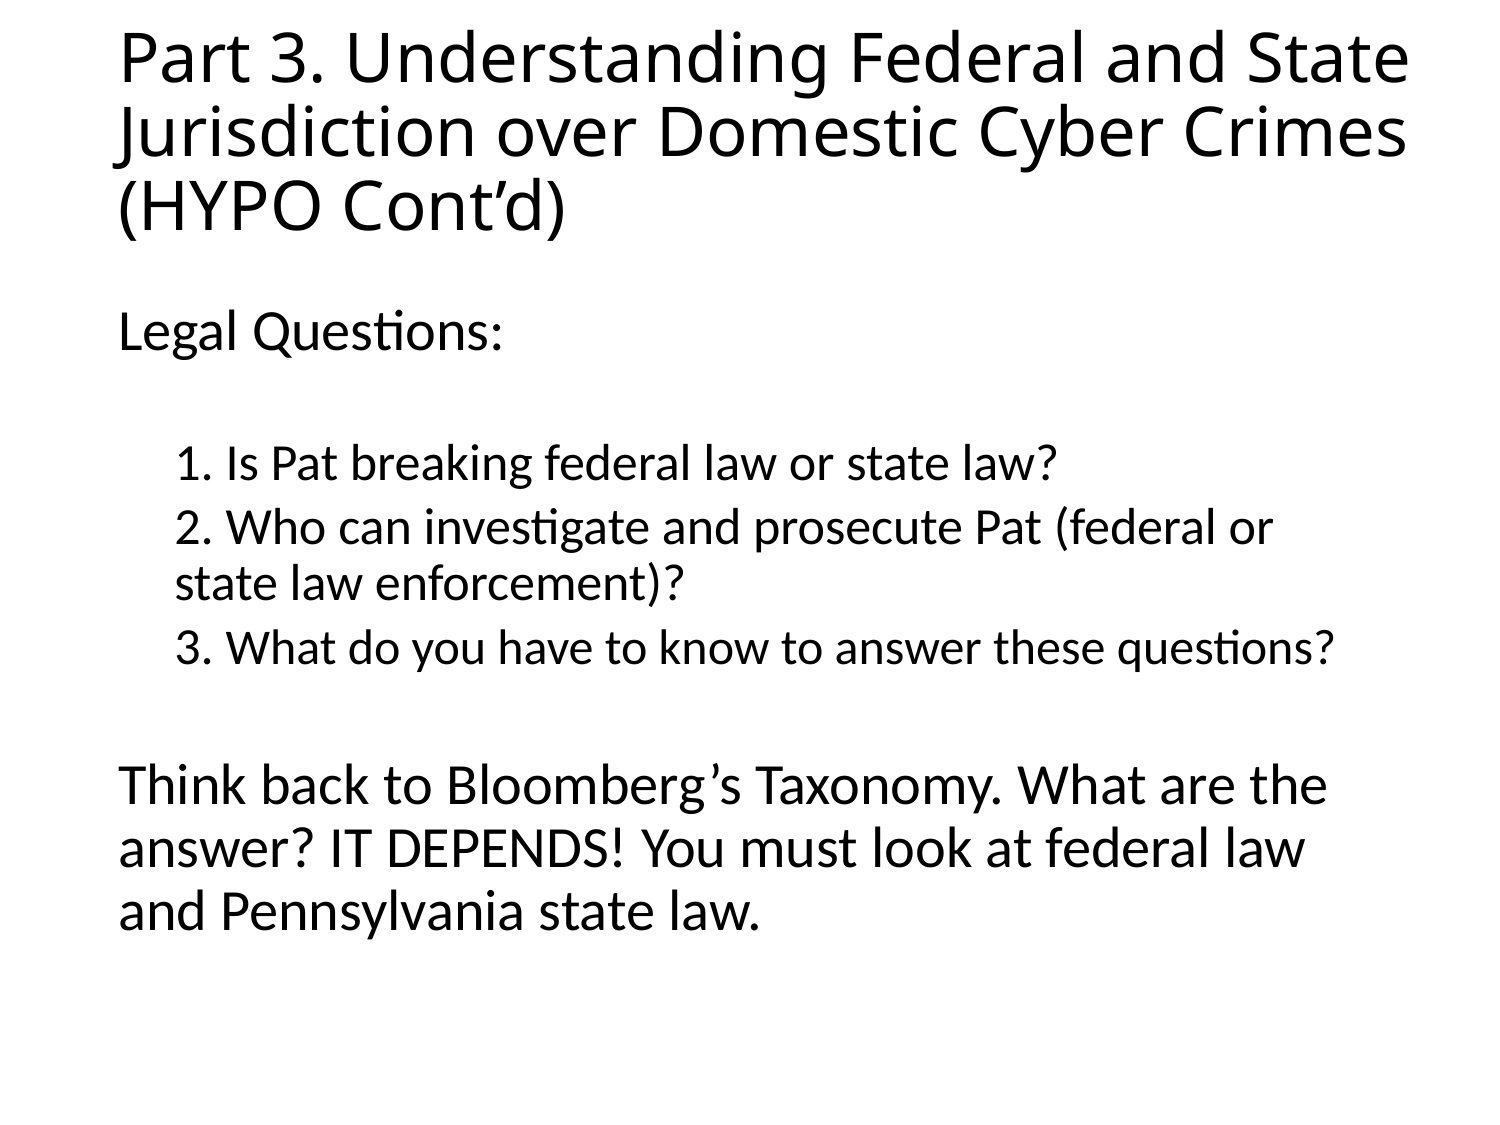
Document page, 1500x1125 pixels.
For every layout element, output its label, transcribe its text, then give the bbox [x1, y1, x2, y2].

title Part 3. Understanding Federal and State Jurisdiction over Domestic Cyber Crimes (HYPO Cont’d) [102, 28, 1470, 241]
list Legal Questions: 1. Is Pat breaking federal law or state law? 2. Who can investigate and prosecute Pat (federal or state law enforcement)? 3. What do you have to know to answer these questions? Think back to Bloomberg’s Taxonomy. What are the answer? IT DEPENDS! You must look at federal law and Pennsylvania state law. [102, 292, 1382, 971]
